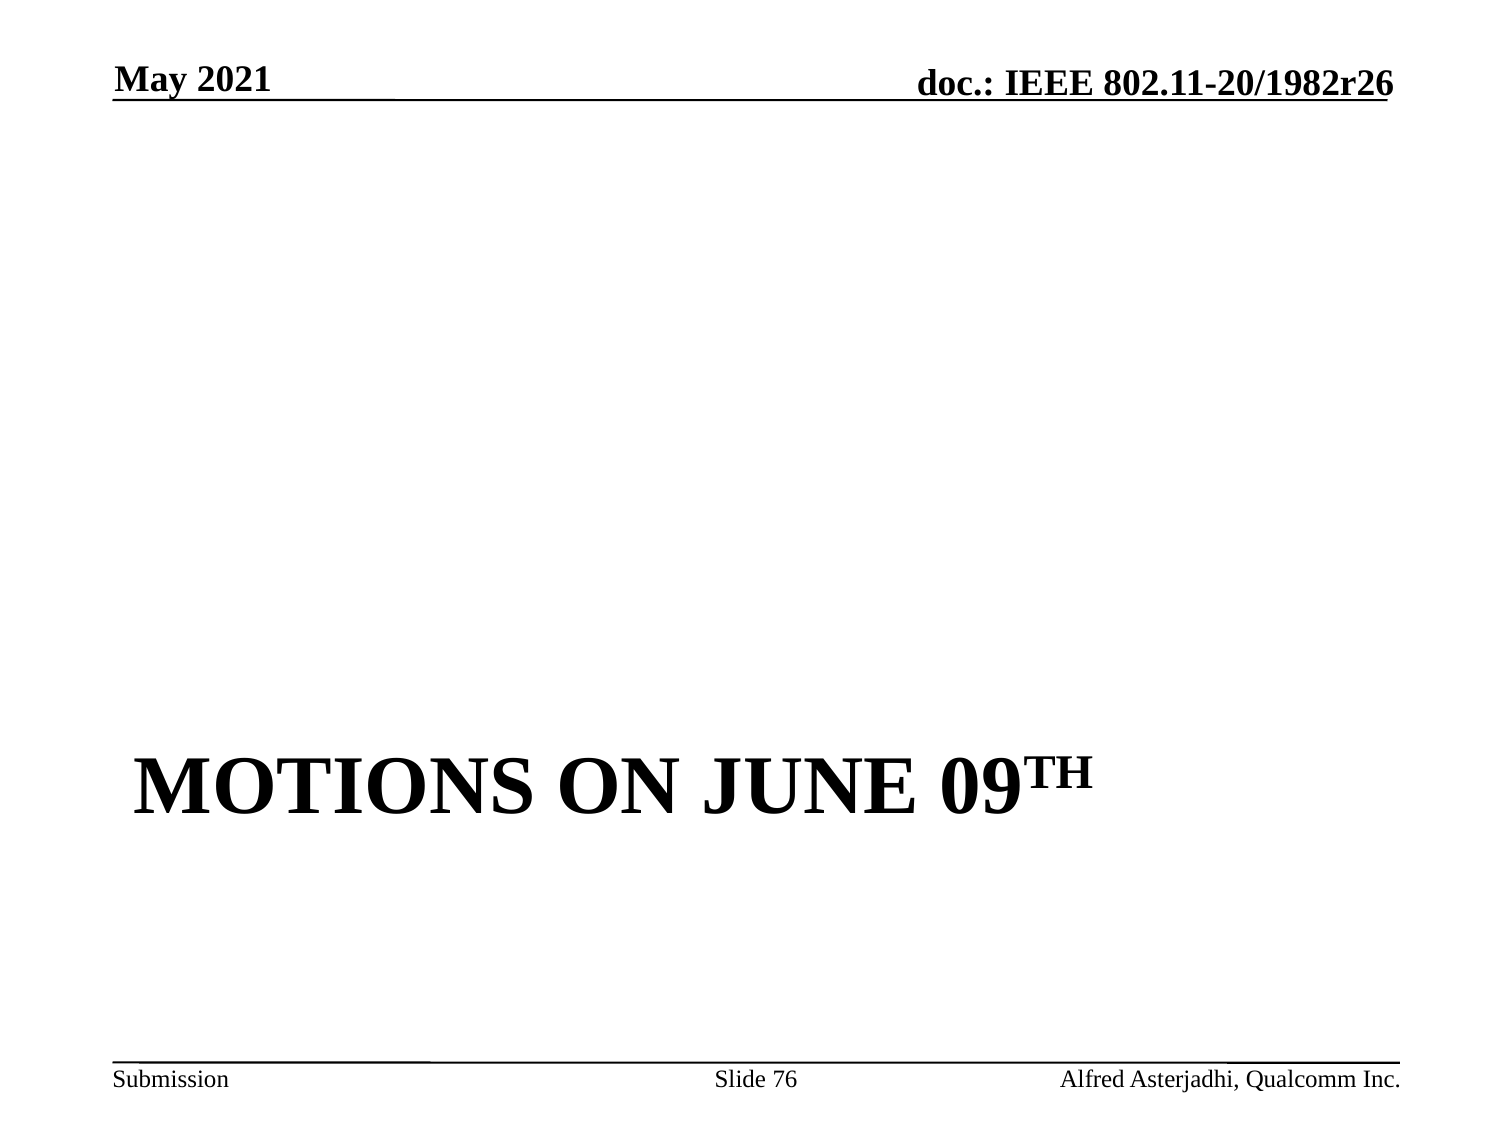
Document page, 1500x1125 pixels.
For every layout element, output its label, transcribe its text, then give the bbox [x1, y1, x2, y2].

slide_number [114, 54, 423, 100]
title Motions on June 09th [118, 722, 1394, 947]
slide_number Slide 76 [712, 1061, 800, 1123]
footer Alfred Asterjadhi, Qualcomm Inc. [878, 1061, 1402, 1093]
